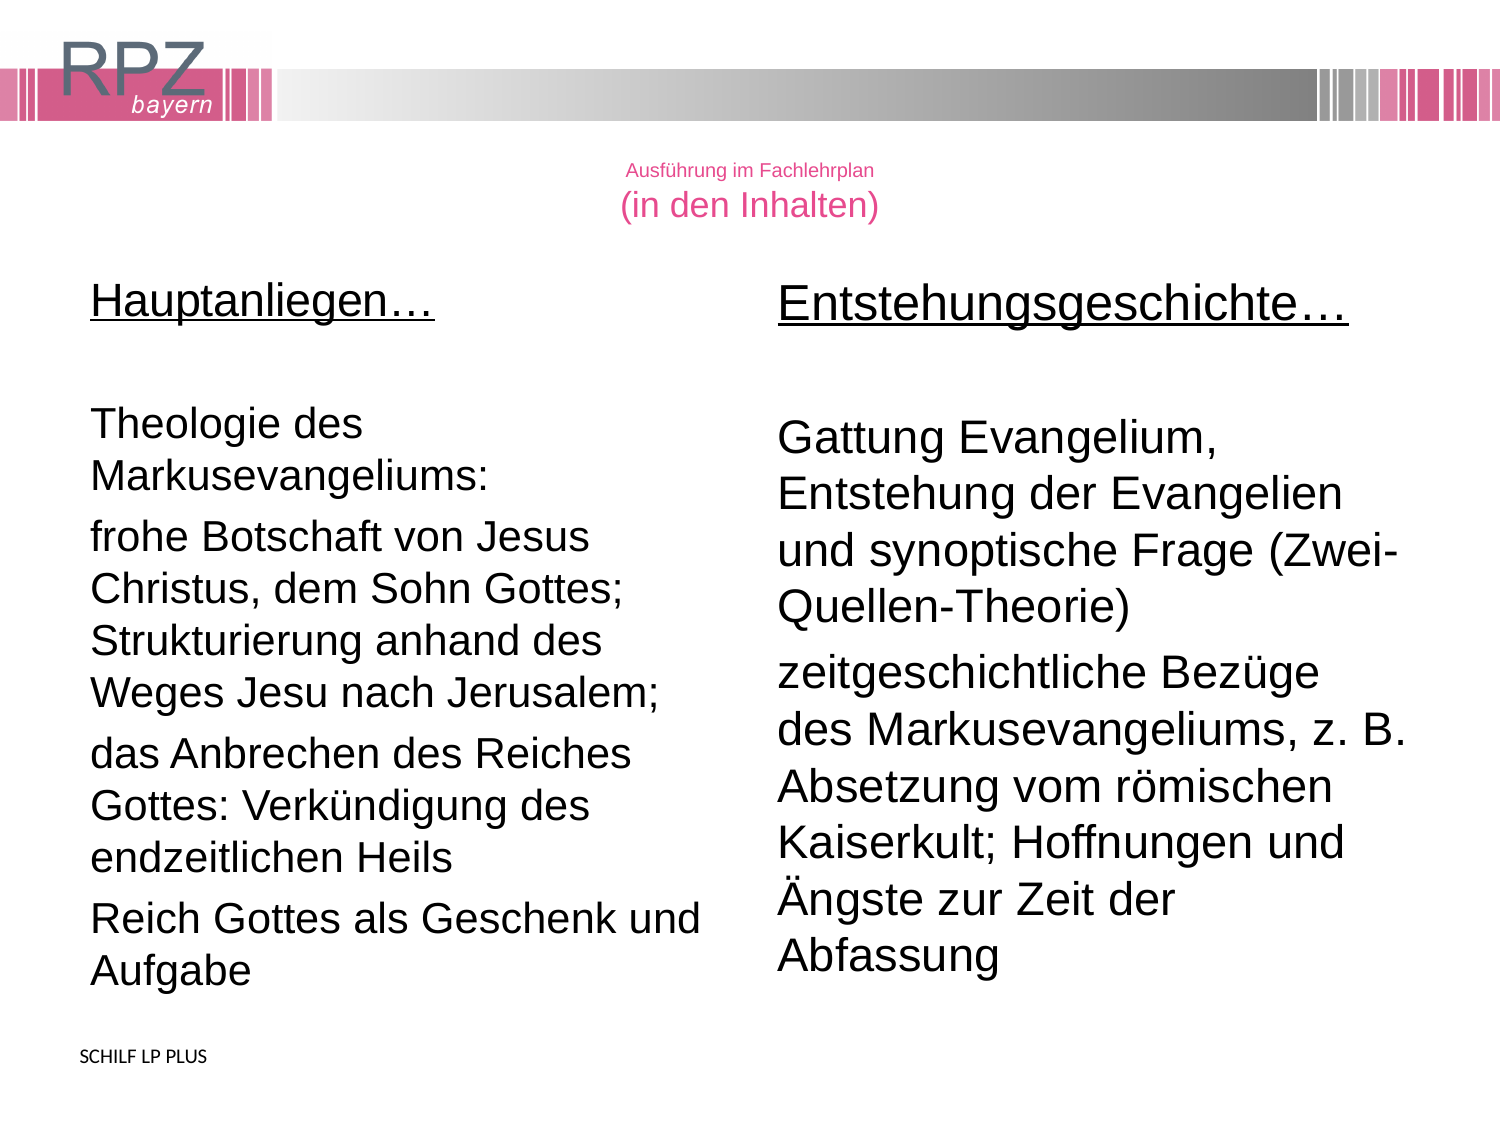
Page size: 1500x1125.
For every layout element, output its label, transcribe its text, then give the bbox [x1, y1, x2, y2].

title Ausführung im Fachlehrplan (in den Inhalten) [75, 149, 1425, 233]
picture [1380, 69, 1439, 121]
picture [0, 31, 272, 121]
picture [1443, 69, 1500, 121]
picture [1319, 69, 1379, 121]
list Entstehungsgeschichte… Gattung Evangelium, Entstehung der Evangelien und synoptische Frage (Zwei-Quellen-Theorie) zeitgeschichtliche Bezüge des Markusevangeliums, z. B. Absetzung vom römischen Kaiserkult; Hoffnungen und Ängste zur Zeit der Abfassung [762, 262, 1425, 1005]
list Hauptanliegen… Theologie des Markusevangeliums: frohe Botschaft von Jesus Christus, dem Sohn Gottes; Strukturierung anhand des Weges Jesu nach Jerusalem; das Anbrechen des Reiches Gottes: Verkündigung des endzeitlichen Heils Reich Gottes als Geschenk und Aufgabe [75, 262, 738, 1005]
